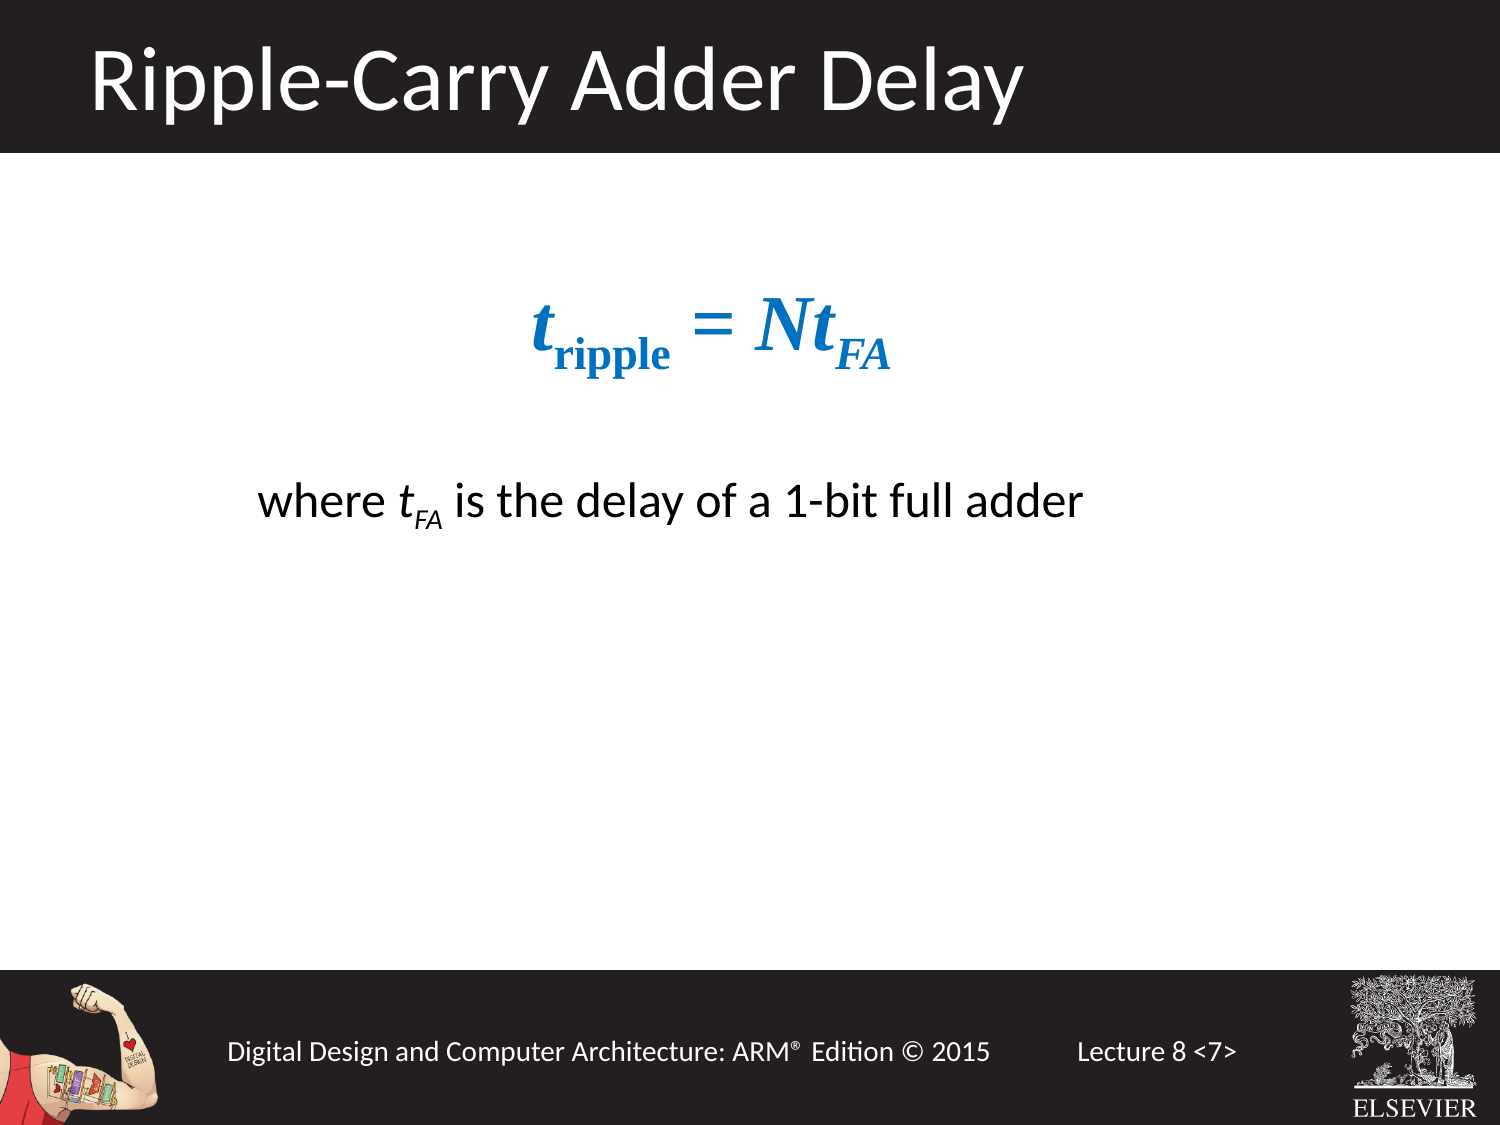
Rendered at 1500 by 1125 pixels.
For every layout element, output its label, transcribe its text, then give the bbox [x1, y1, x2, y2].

text_box tripple = NtFA where tFA is the delay of a 1-bit full adder [160, 187, 1486, 1038]
picture [0, 979, 163, 1125]
picture [1350, 1038, 1477, 1117]
text_box Ripple-Carry Adder Delay [75, 11, 1375, 136]
